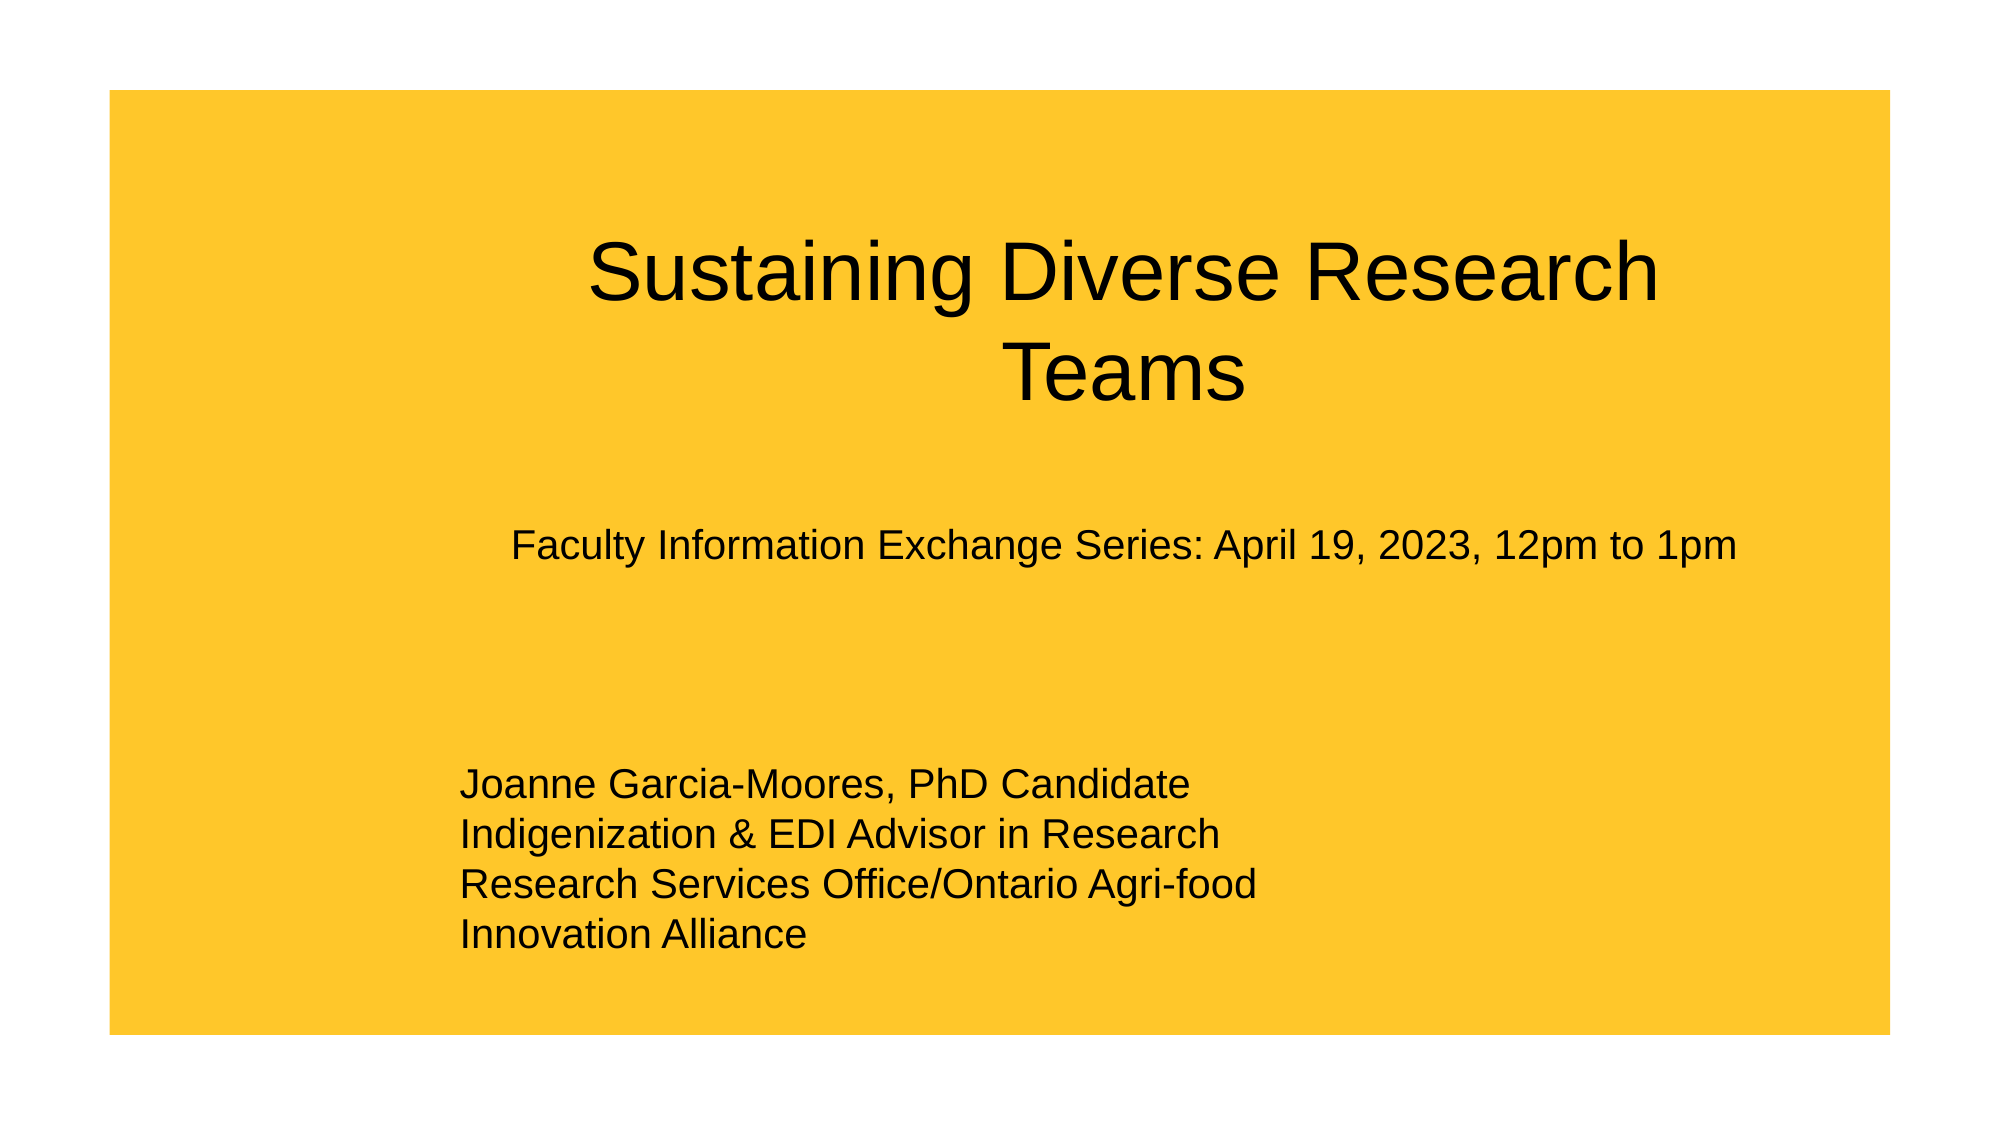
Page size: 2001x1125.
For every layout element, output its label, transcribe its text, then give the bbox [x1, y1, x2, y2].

title Sustaining Diverse Research Teams Faculty Information Exchange Series: April 19, 2023, 12pm to 1pm [444, 210, 1804, 576]
text_box [109, 89, 1891, 1036]
text_box Joanne Garcia-Moores, PhD Candidate Indigenization & EDI Advisor in Research Research Services Office/Ontario Agri-food Innovation Alliance [444, 748, 1306, 915]
